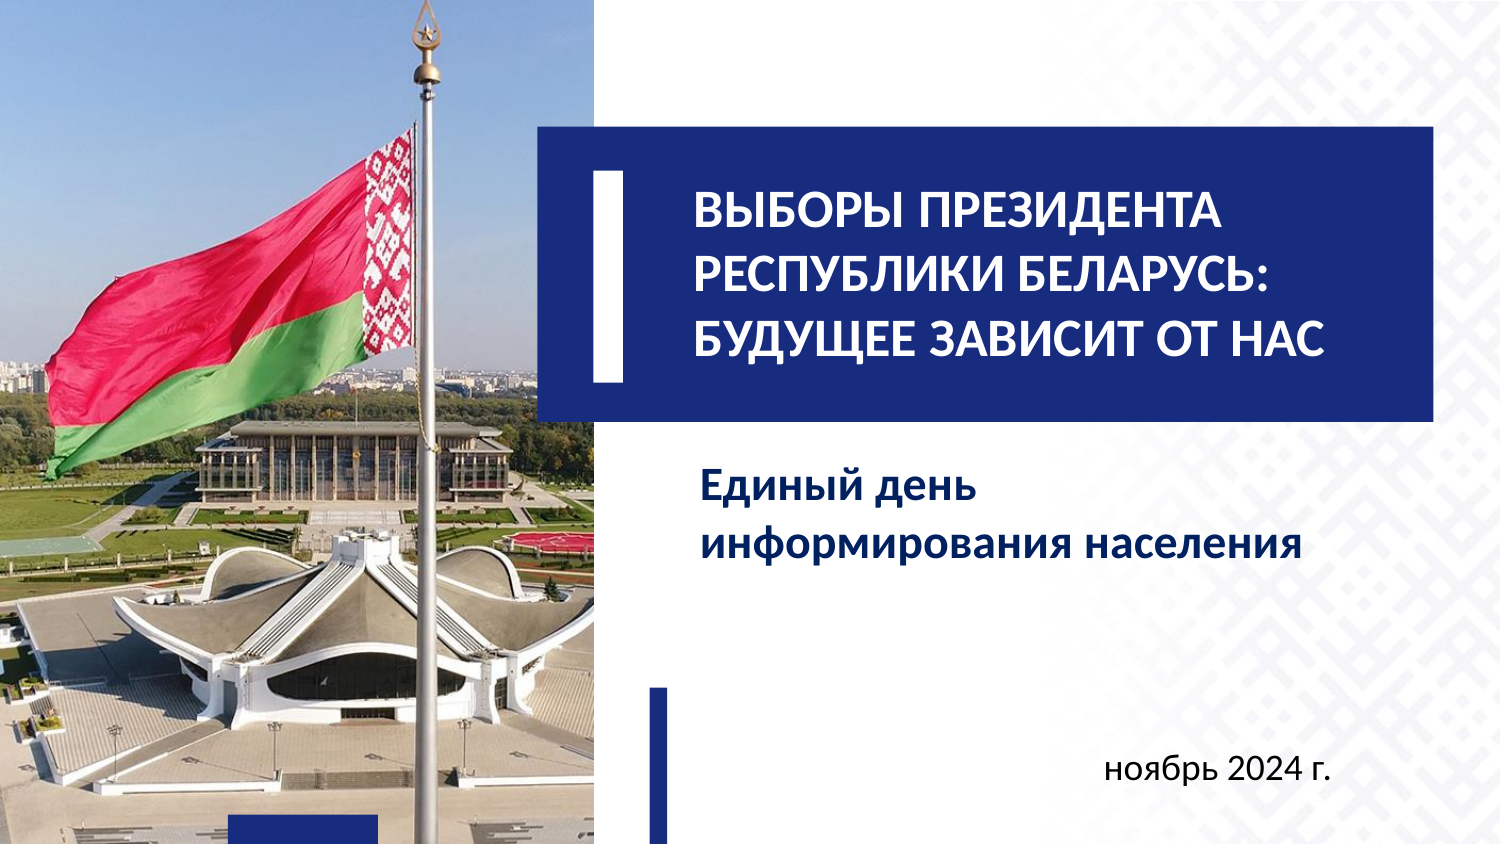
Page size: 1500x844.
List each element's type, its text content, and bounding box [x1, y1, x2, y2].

text_box [598, 169, 625, 385]
text_box [598, 124, 884, 424]
text_box Единый день информирования населения [685, 445, 884, 633]
picture [0, 0, 594, 844]
text_box [647, 686, 669, 844]
picture [889, 0, 1500, 844]
text_box ВЫБОРЫ ПРЕЗИДЕНТА РЕСПУБЛИКИ БЕЛАРУСЬ: БУДУЩЕЕ ЗАВИСИТ ОТ НАС [679, 165, 884, 376]
